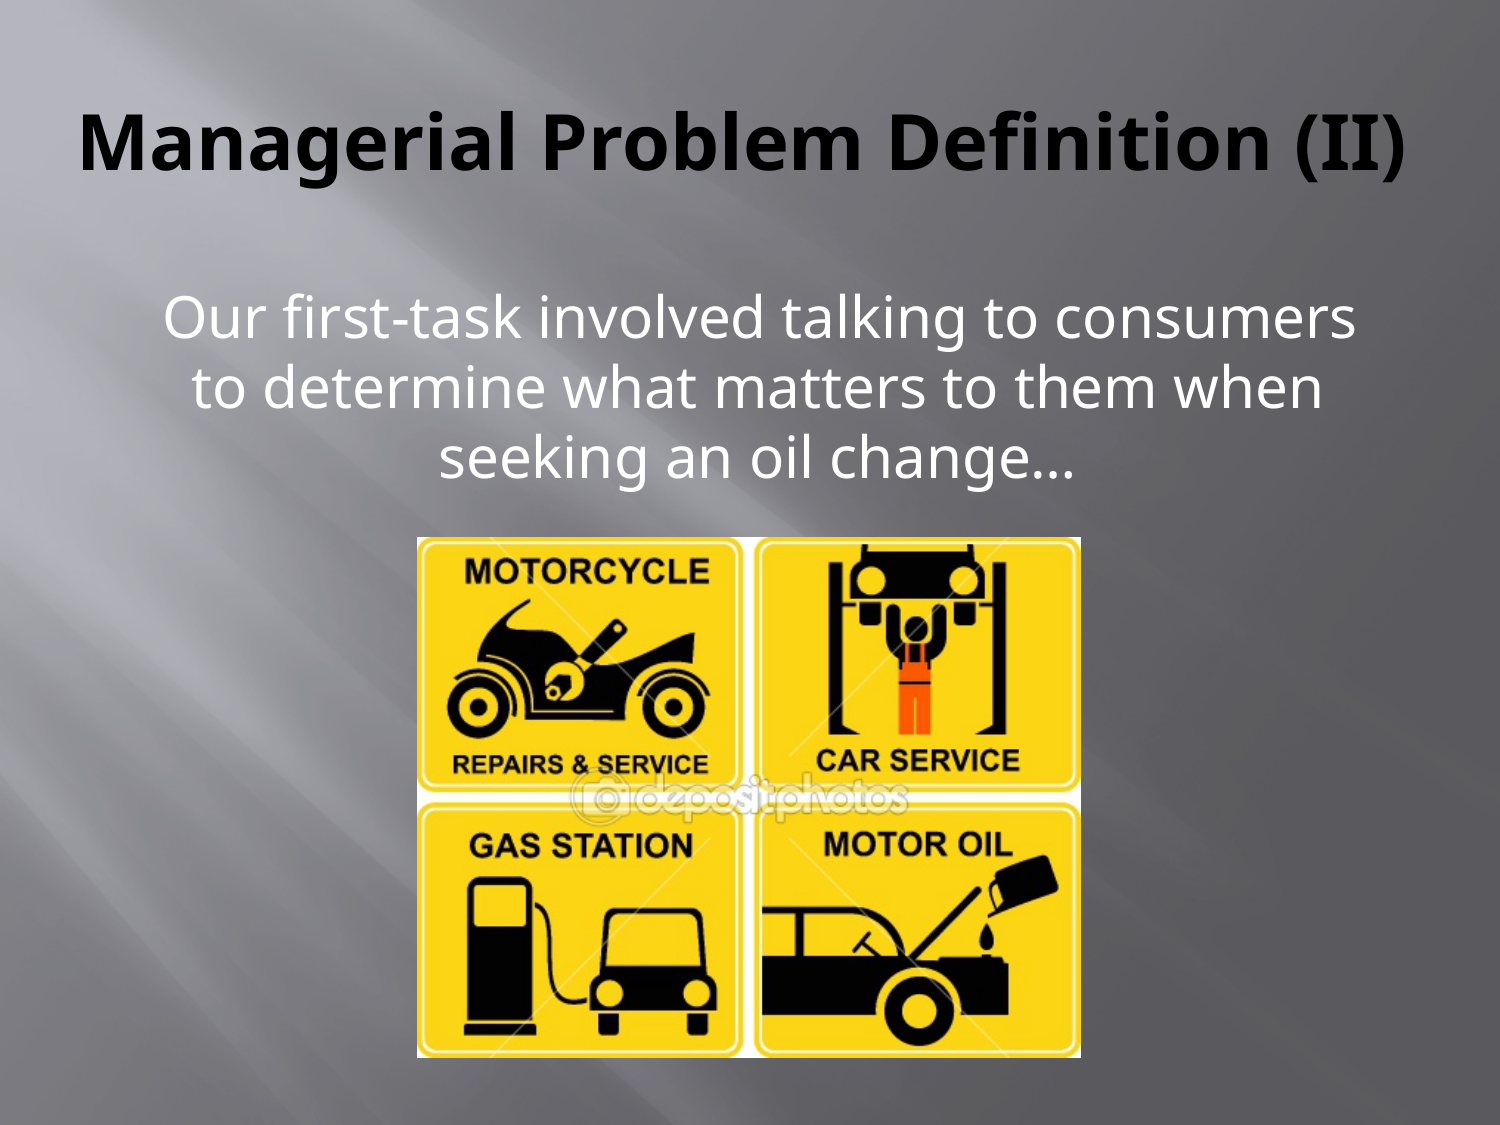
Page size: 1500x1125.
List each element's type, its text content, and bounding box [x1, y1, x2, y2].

picture [417, 537, 1081, 1058]
title Managerial Problem Definition (II) [29, 45, 1455, 233]
list Our first-task involved talking to consumers to determine what matters to them when seeking an oil change… [37, 272, 1388, 1045]
